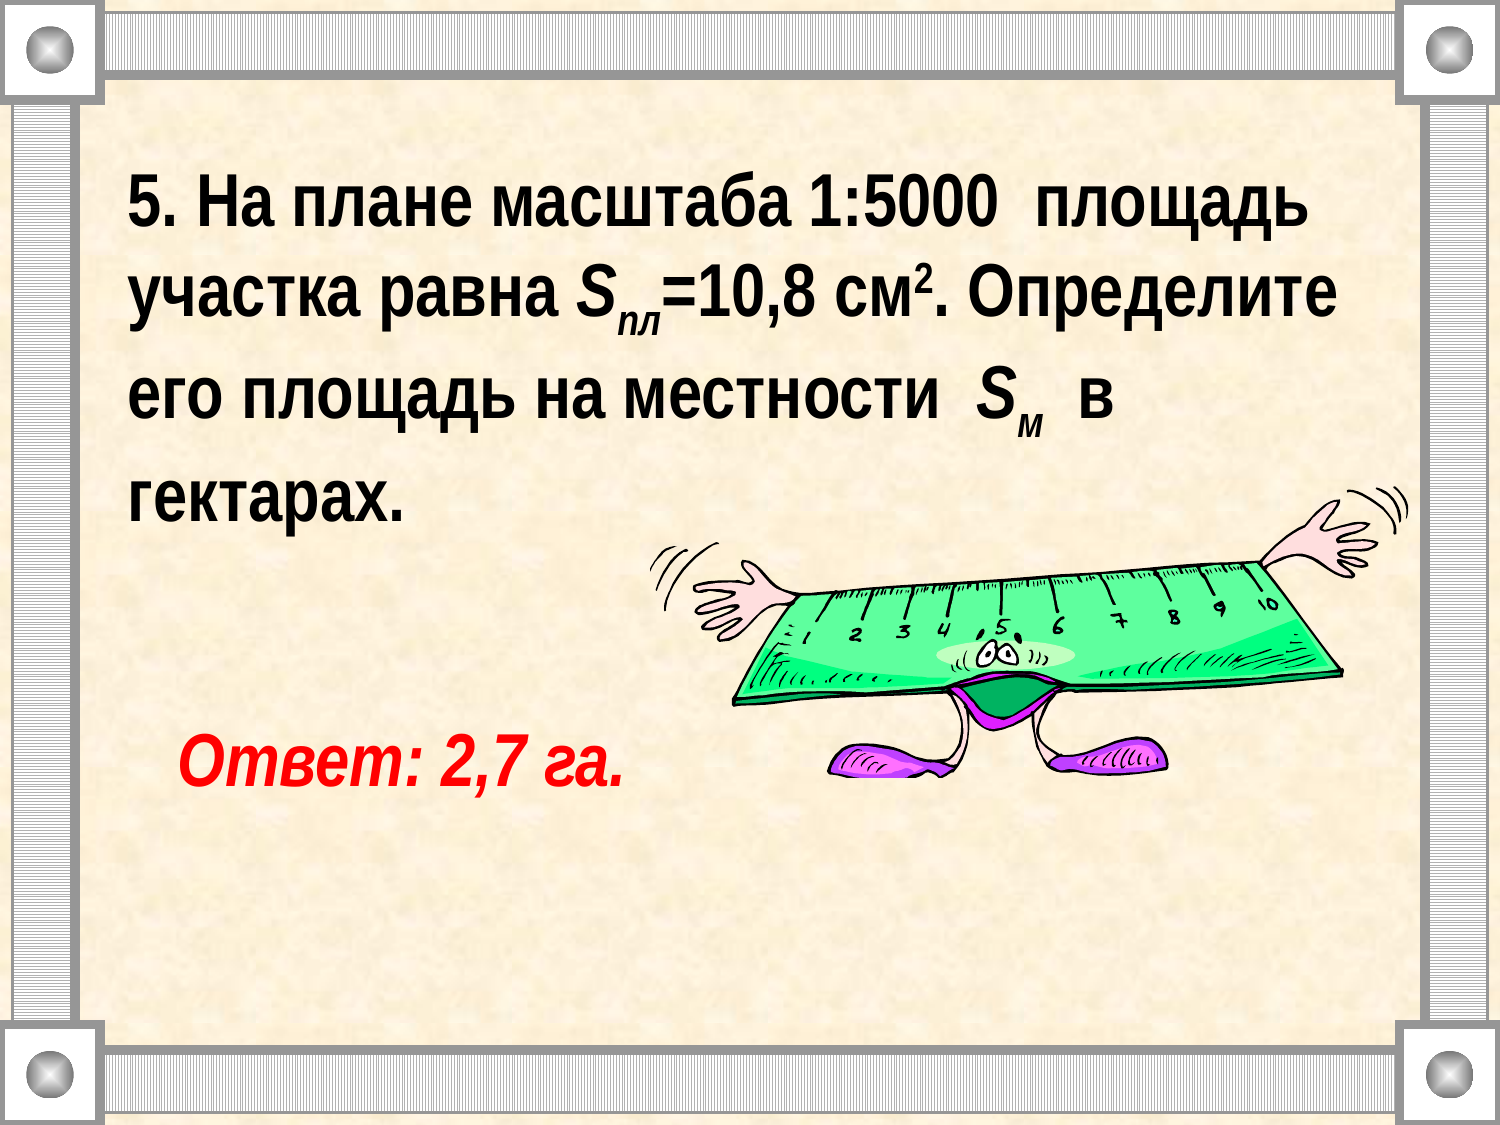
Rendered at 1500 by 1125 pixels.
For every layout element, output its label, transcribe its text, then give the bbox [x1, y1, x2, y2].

picture [0, 105, 11, 1020]
picture [105, 0, 1395, 11]
picture [80, 80, 1424, 1045]
title 5. На плане масштаба 1:5000 площадь участка равна Sпл=10,8 см2. Определите его площадь на местности Sм в гектарах. [112, 174, 1388, 513]
picture [105, 1114, 1395, 1125]
picture [1489, 105, 1500, 1020]
text_box Ответ: 2,7 га. [162, 699, 913, 813]
